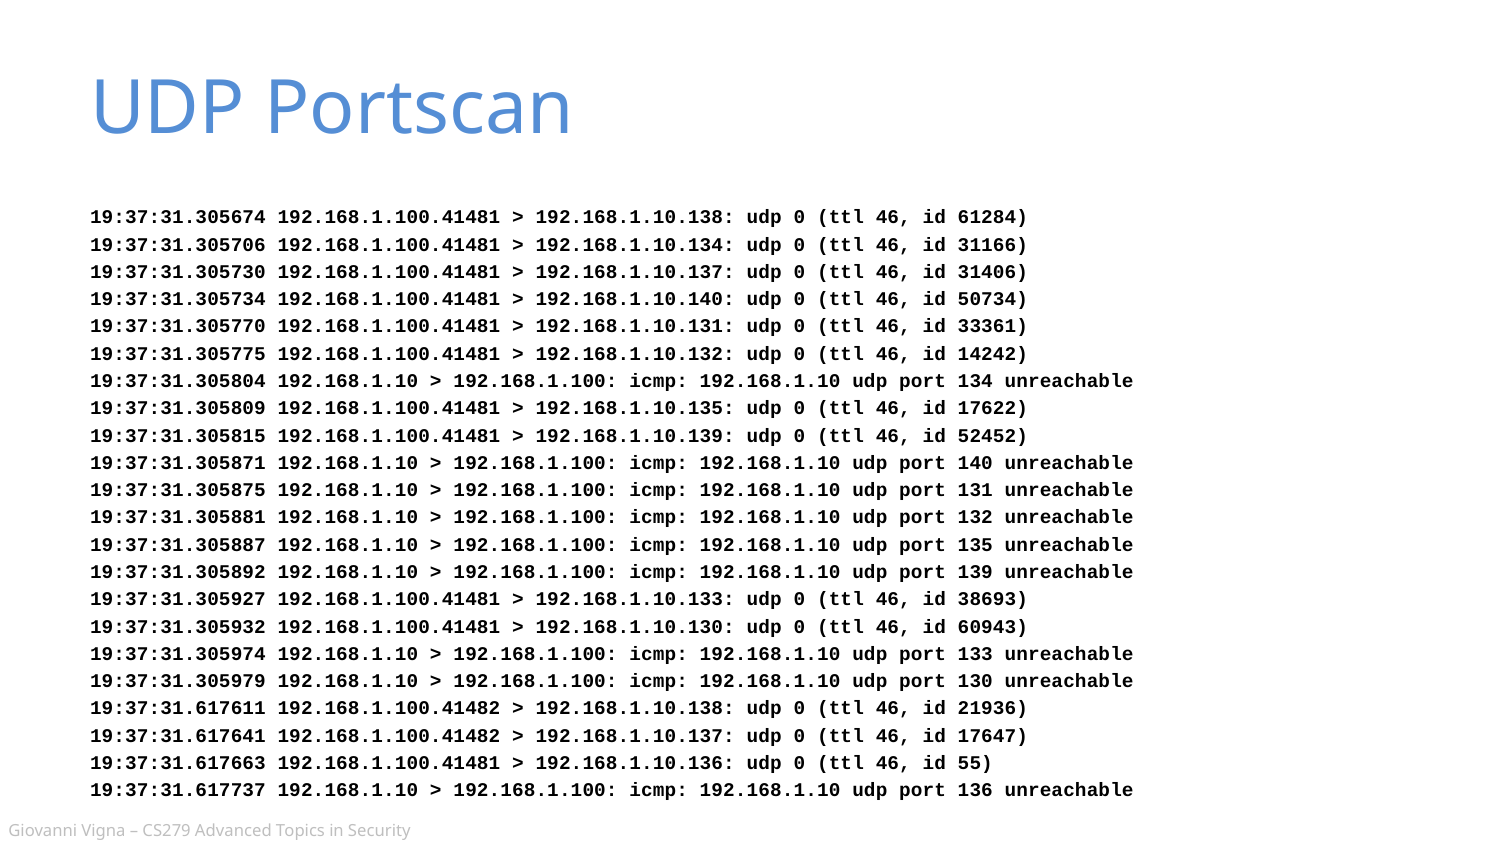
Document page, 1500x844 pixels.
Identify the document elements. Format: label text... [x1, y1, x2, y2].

list 19:37:31.305674 192.168.1.100.41481 > 192.168.1.10.138: udp 0 (ttl 46, id 61284) 19:37:31.305706 192.168.1.100.41481 > 192.168.1.10.134: udp 0 (ttl 46, id 31166) 19:37:31.305730 192.168.1.100.41481 > 192.168.1.10.137: udp 0 (ttl 46, id 31406) 19:37:31.305734 192.168.1.100.41481 > 192.168.1.10.140: udp 0 (ttl 46, id 50734) 19:37:31.305770 192.168.1.100.41481 > 192.168.1.10.131: udp 0 (ttl 46, id 33361) 19:37:31.305775 192.168.1.100.41481 > 192.168.1.10.132: udp 0 (ttl 46, id 14242) 19:37:31.305804 192.168.1.10 > 192.168.1.100: icmp: 192.168.1.10 udp port 134 unreachable 19:37:31.305809 192.168.1.100.41481 > 192.168.1.10.135: udp 0 (ttl 46, id 17622) 19:37:31.305815 192.168.1.100.41481 > 192.168.1.10.139: udp 0 (ttl 46, id 52452) 19:37:31.305871 192.168.1.10 > 192.168.1.100: icmp: 192.168.1.10 udp port 140 unreachable 19:37:31.305875 192.168.1.10 > 192.168.1.100: icmp: 192.168.1.10 udp port 131 unreachable 19:37:31.305881 192.168.1.10 > 192.168.1.100: icmp: 192.168.1.10 udp port 132 unreachable 19:37:31.305887 192.168.1.10 > 192.168.1.100: icmp: 192.168.1.10 udp port 135 unreachable 19:37:31.305892 192.168.1.10 > 192.168.1.100: icmp: 192.168.1.10 udp port 139 unreachable 19:37:31.305927 192.168.1.100.41481 > 192.168.1.10.133: udp 0 (ttl 46, id 38693) 19:37:31.305932 192.168.1.100.41481 > 192.168.1.10.130: udp 0 (ttl 46, id 60943) 19:37:31.305974 192.168.1.10 > 192.168.1.100: icmp: 192.168.1.10 udp port 133 unreachable 19:37:31.305979 192.168.1.10 > 192.168.1.100: icmp: 192.168.1.10 udp port 130 unreachable 19:37:31.617611 192.168.1.100.41482 > 192.168.1.10.138: udp 0 (ttl 46, id 21936) 19:37:31.617641 192.168.1.100.41482 > 192.168.1.10.137: udp 0 (ttl 46, id 17647) 19:37:31.617663 192.168.1.100.41481 > 192.168.1.10.136: udp 0 (ttl 46, id 55) 19:37:31.617737 192.168.1.10 > 192.168.1.100: icmp: 192.168.1.10 udp port 136 unreachable [75, 196, 1425, 813]
title UDP Portscan [75, 33, 1425, 175]
